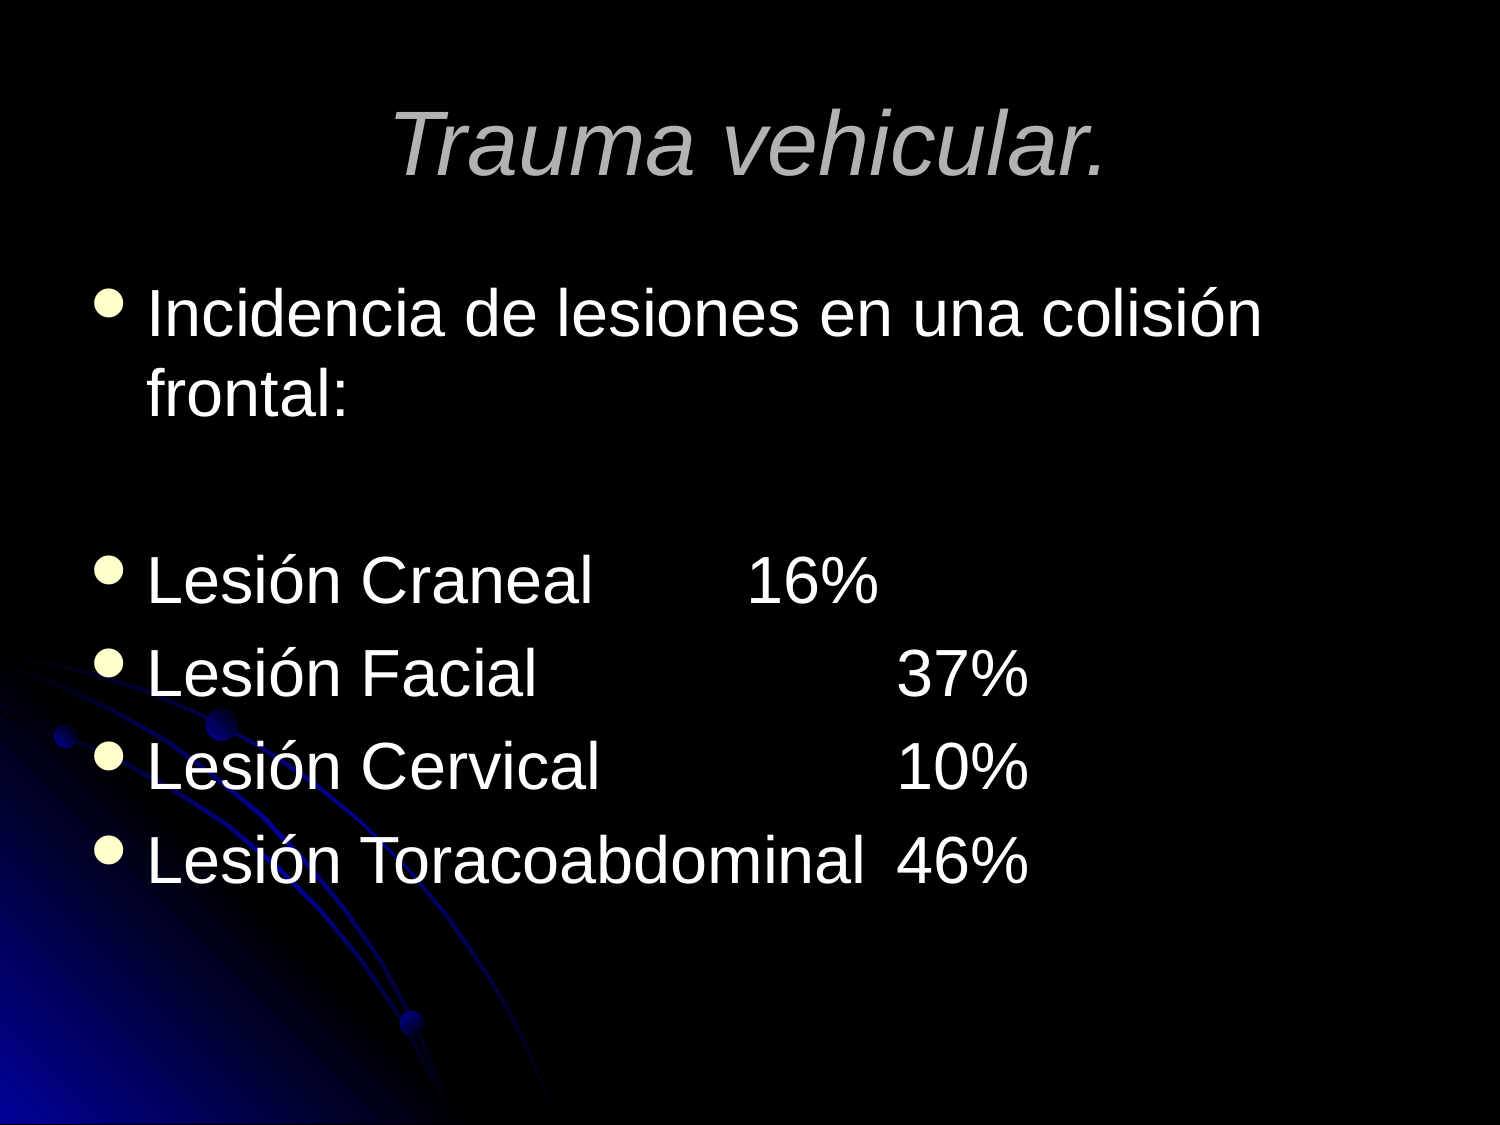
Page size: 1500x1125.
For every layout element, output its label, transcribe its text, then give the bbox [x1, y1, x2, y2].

list Incidencia de lesiones en una colisión frontal: Lesión Craneal 16% Lesión Facial 37% Lesión Cervical 10% Lesión Toracoabdominal 46% [74, 262, 1426, 1006]
title Trauma vehicular. [74, 45, 1426, 233]
